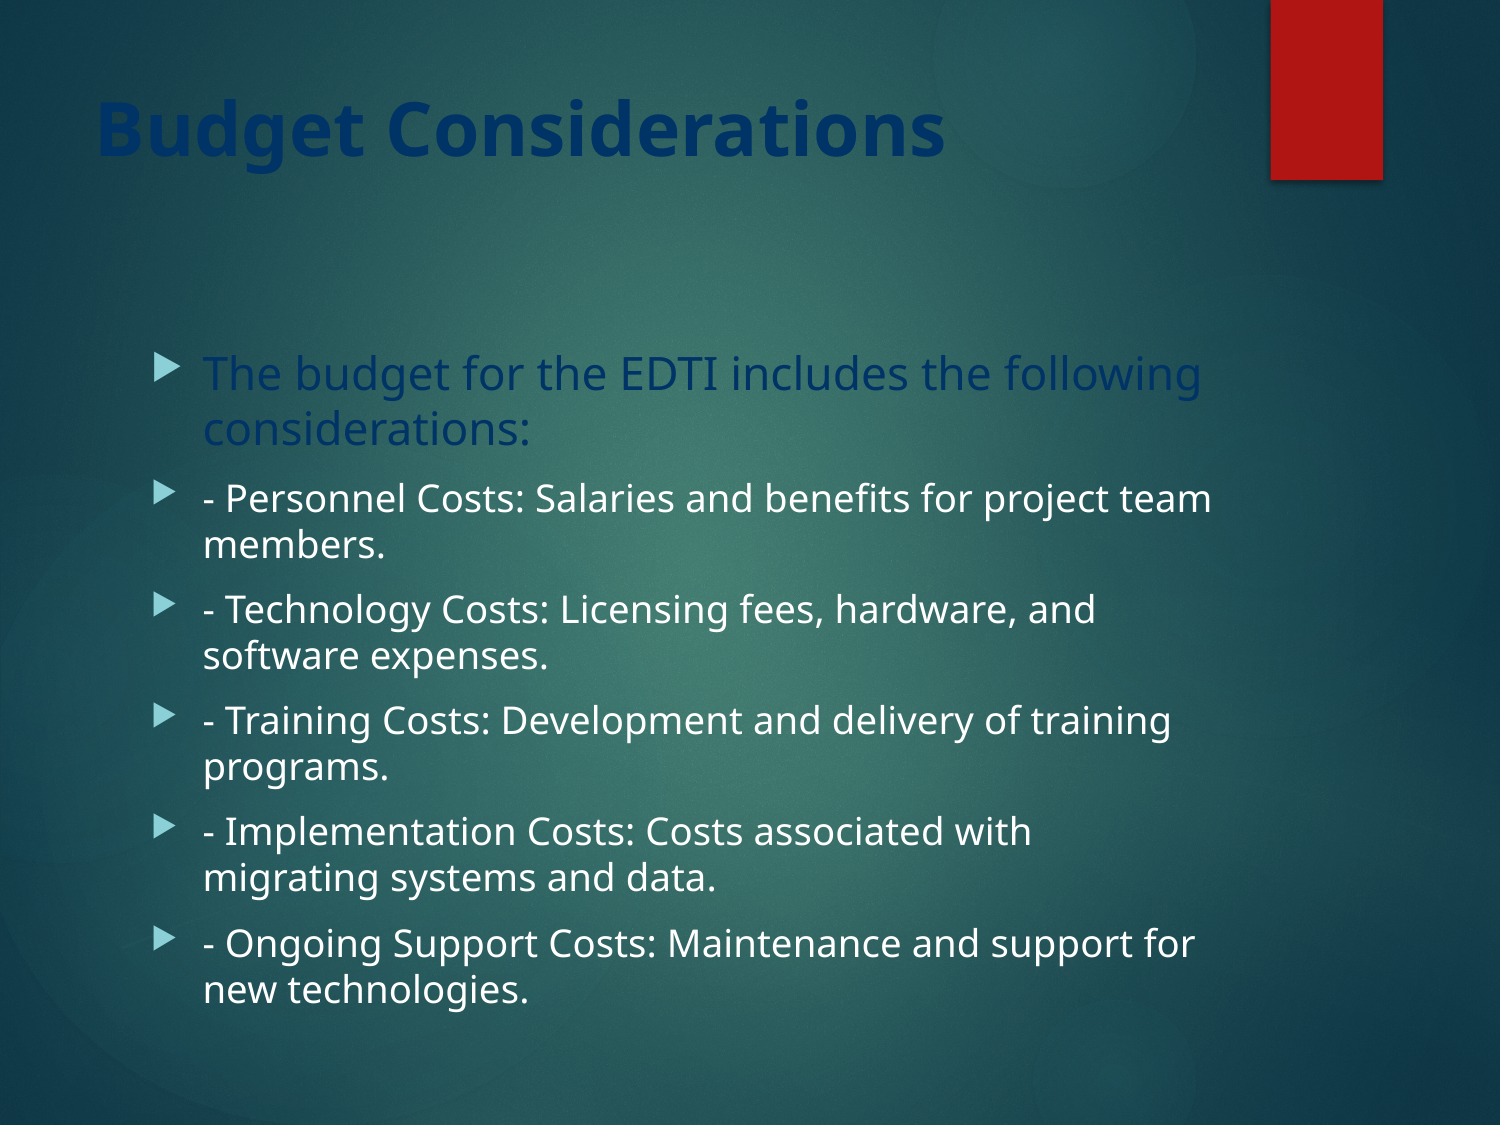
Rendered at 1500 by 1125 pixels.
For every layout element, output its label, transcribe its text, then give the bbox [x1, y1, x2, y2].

title Budget Considerations [79, 74, 1237, 304]
list The budget for the EDTI includes the following considerations: - Personnel Costs: Salaries and benefits for project team members. - Technology Costs: Licensing fees, hardware, and software expenses. - Training Costs: Development and delivery of training programs. - Implementation Costs: Costs associated with migrating systems and data. - Ongoing Support Costs: Maintenance and support for new technologies. [135, 336, 1237, 1025]
